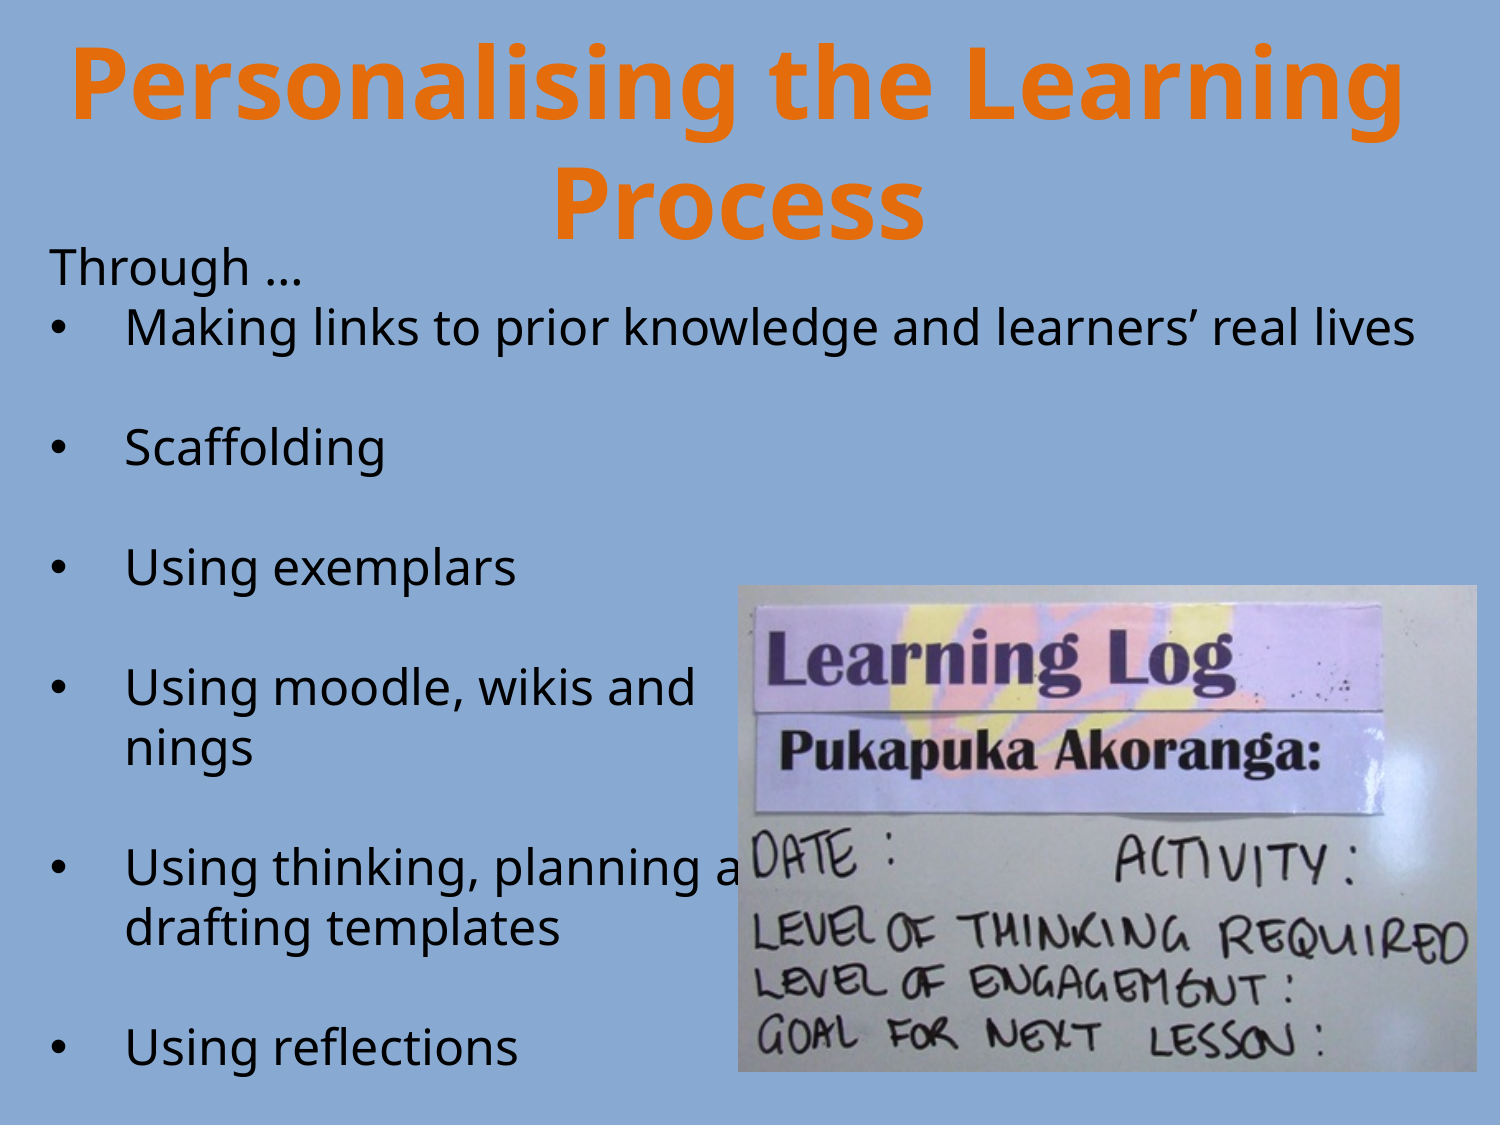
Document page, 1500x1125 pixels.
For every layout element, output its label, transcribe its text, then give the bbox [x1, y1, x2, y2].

picture [737, 585, 1477, 1073]
text_box Through … Making links to prior knowledge and learners’ real lives Scaffolding Using exemplars Using moodle, wikis and nings Using thinking, planning and drafting templates Using reflections [35, 228, 1465, 1125]
text_box Personalising the Learning Process [46, 11, 1430, 228]
